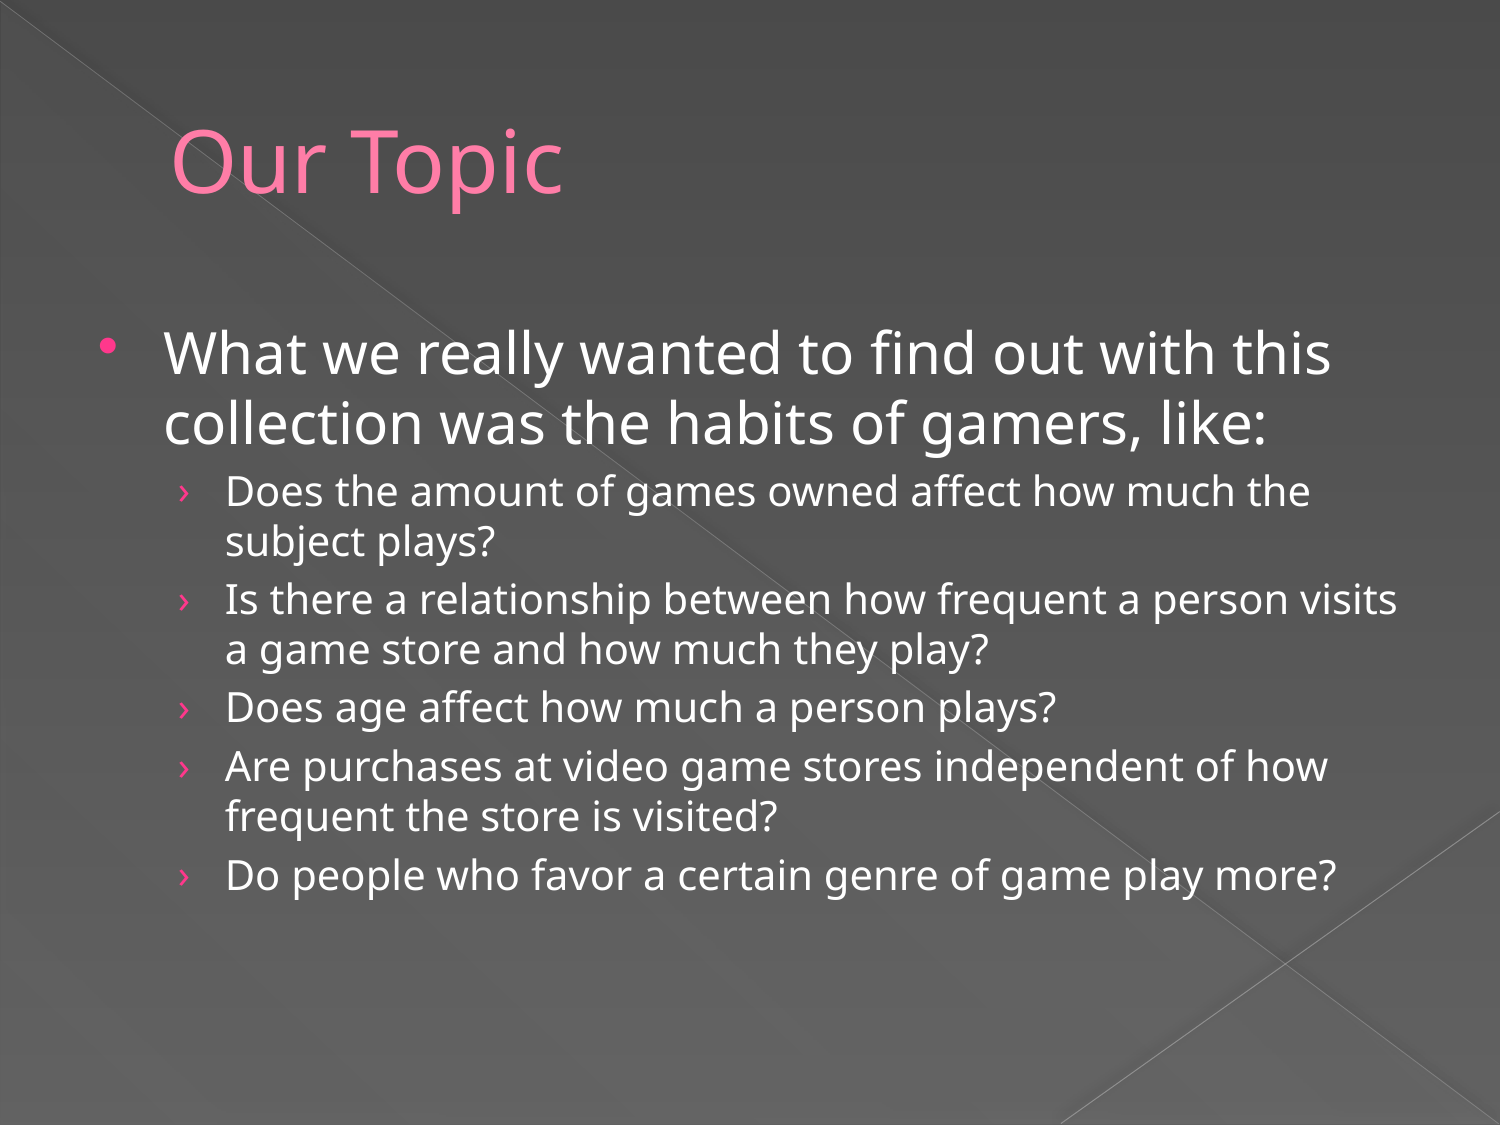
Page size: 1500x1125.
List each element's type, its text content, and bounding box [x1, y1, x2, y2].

list What we really wanted to find out with this collection was the habits of gamers, like: Does the amount of games owned affect how much the subject plays? Is there a relationship between how frequent a person visits a game store and how much they play? Does age affect how much a person plays? Are purchases at video game stores independent of how frequent the store is visited? Do people who favor a certain genre of game play more? [75, 308, 1425, 1059]
title Our Topic [75, 43, 1425, 274]
